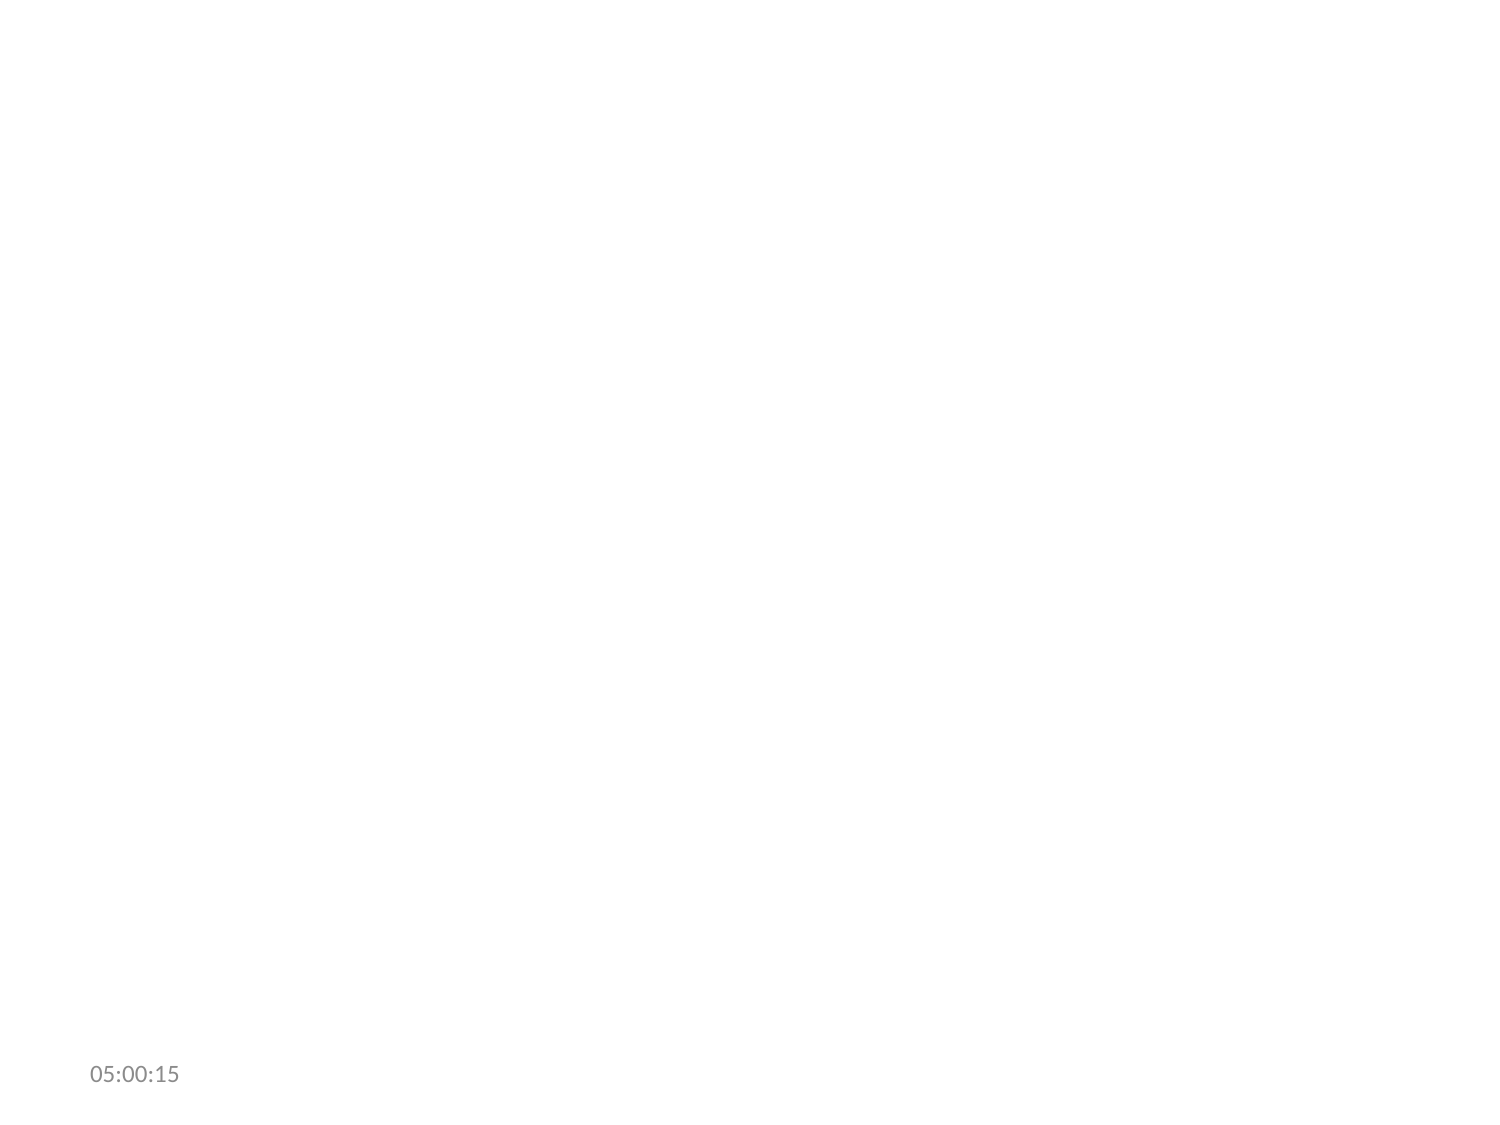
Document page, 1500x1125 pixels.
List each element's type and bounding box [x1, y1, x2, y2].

slide_number [75, 1042, 425, 1103]
